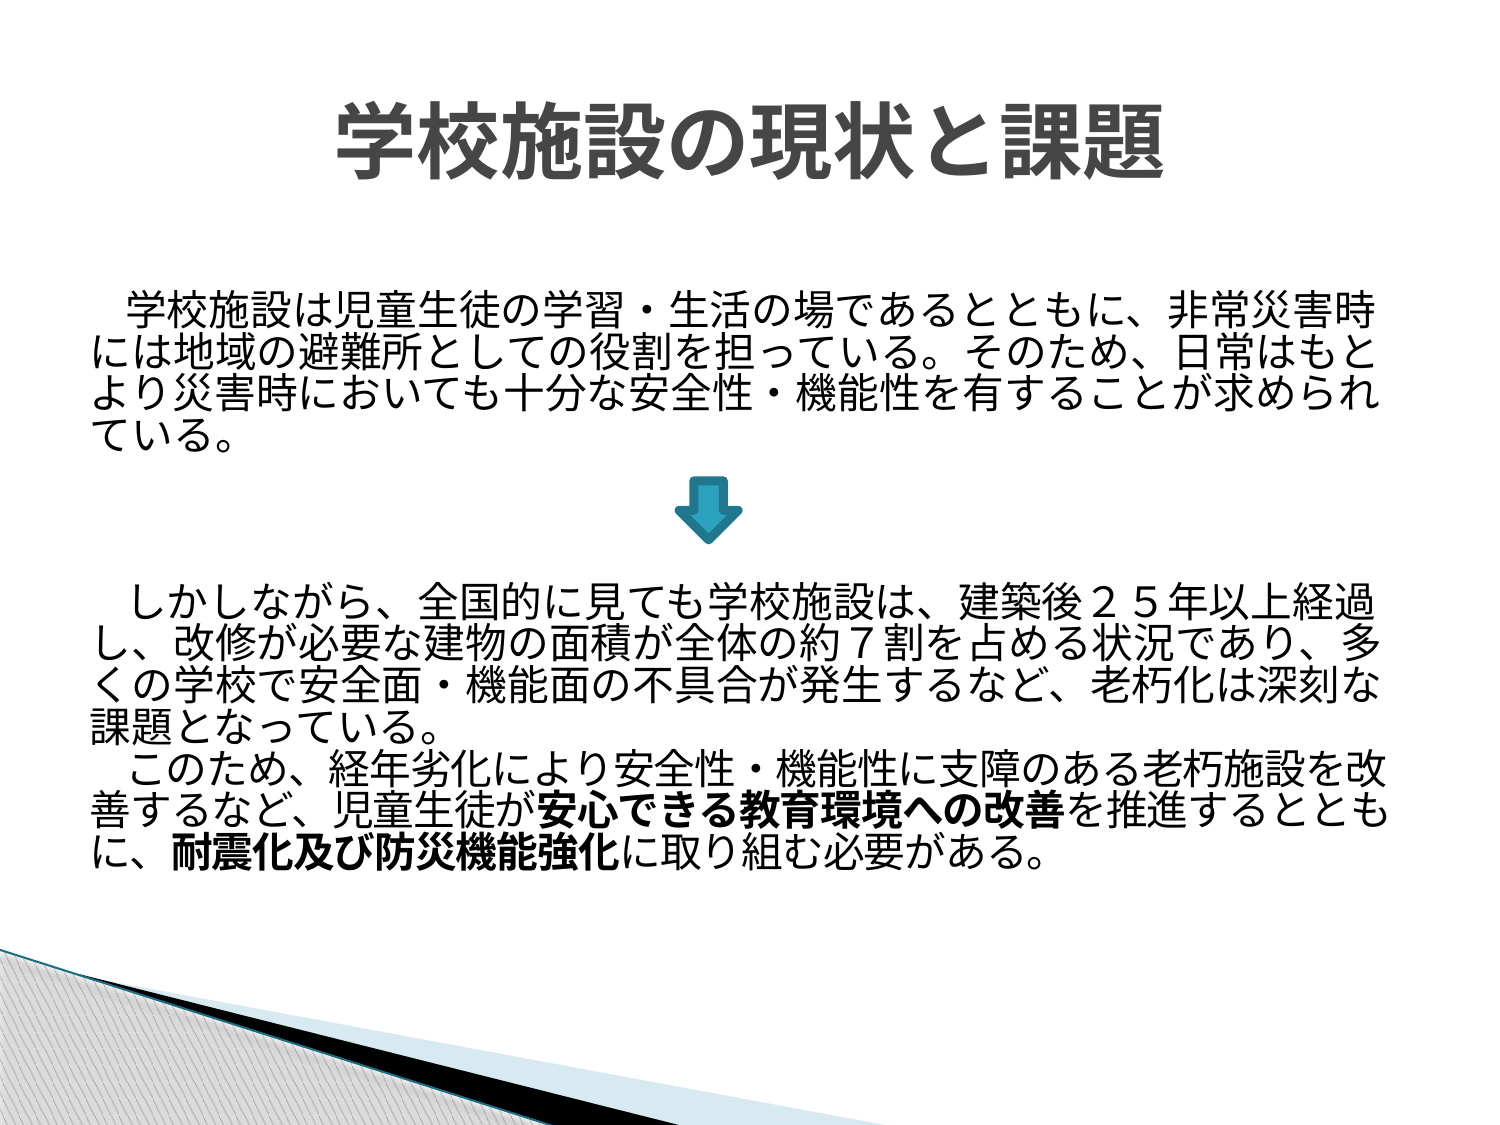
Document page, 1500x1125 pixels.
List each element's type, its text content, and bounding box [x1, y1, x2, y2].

title 学校施設の現状と課題 [75, 45, 1425, 233]
list 学校施設は児童生徒の学習・生活の場であるとともに、非常災害時には地域の避難所としての役割を担っている。そのため、日常はもとより災害時においても十分な安全性・機能性を有することが求められている。 しかしながら、全国的に見ても学校施設は、建築後２５年以上経過し、改修が必要な建物の面積が全体の約７割を占める状況であり、多くの学校で安全面・機能面の不具合が発生するなど、老朽化は深刻な課題となっている。 このため、経年劣化により安全性・機能性に支障のある老朽施設を改善するなど、児童生徒が安心できる教育環境への改善を推進するとともに、耐震化及び防災機能強化に取り組む必要がある。 [75, 243, 1425, 986]
text_box [674, 476, 743, 545]
